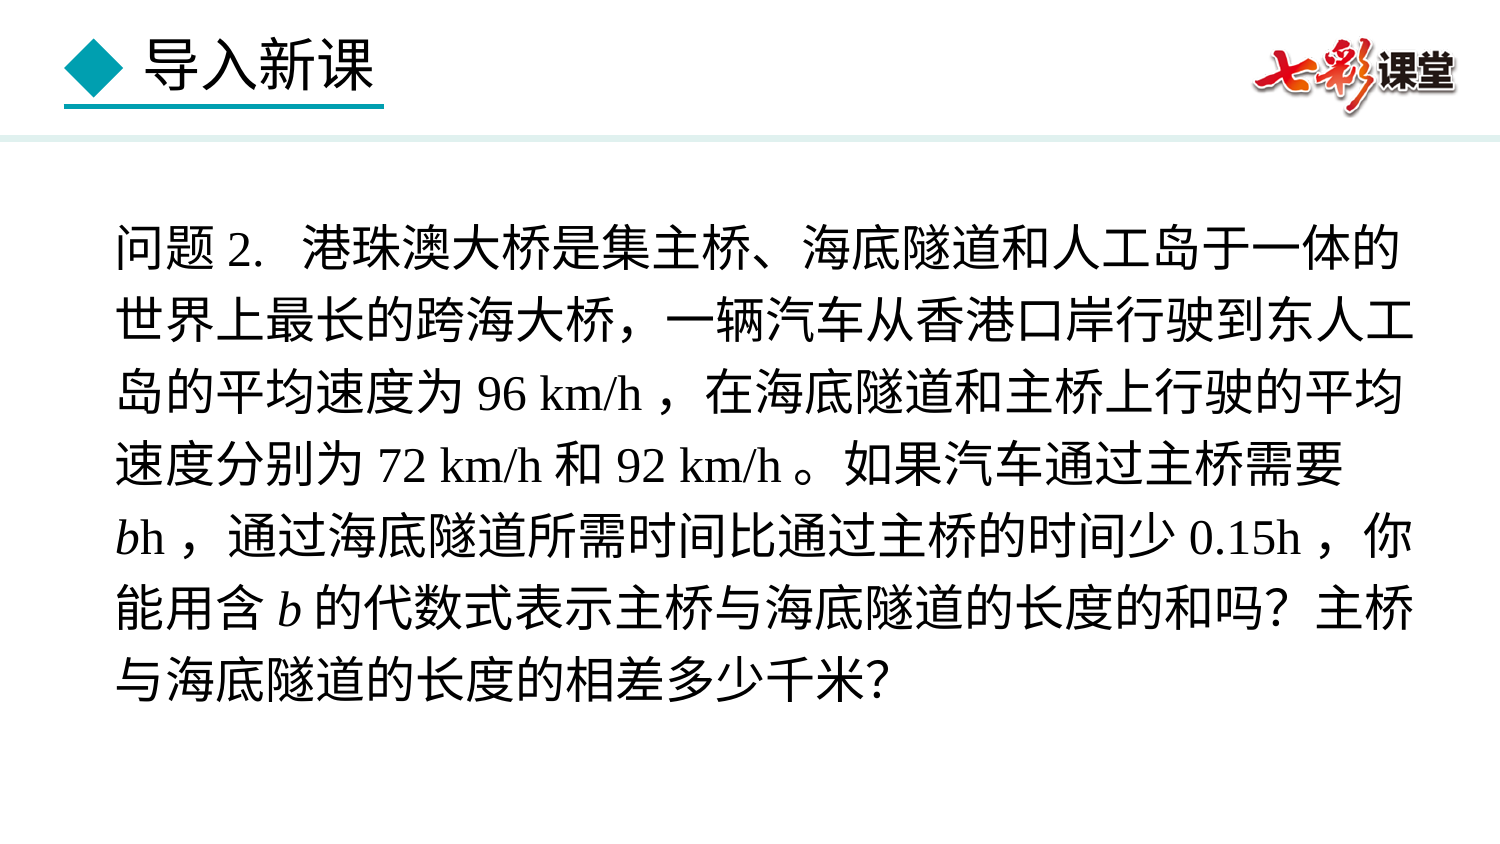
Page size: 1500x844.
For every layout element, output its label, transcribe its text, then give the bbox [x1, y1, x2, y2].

picture [1249, 32, 1461, 118]
text_box 问题2. 港珠澳大桥是集主桥、海底隧道和人工岛于一体的世界上最长的跨海大桥，一辆汽车从香港口岸行驶到东人工岛的平均速度为96 km/h，在海底隧道和主桥上行驶的平均速度分别为72 km/h和92 km/h。如果汽车通过主桥需要bh，通过海底隧道所需时间比通过主桥的时间少0.15h，你能用含b的代数式表示主桥与海底隧道的长度的和吗？主桥与海底隧道的长度的相差多少千米？ [100, 197, 1457, 717]
